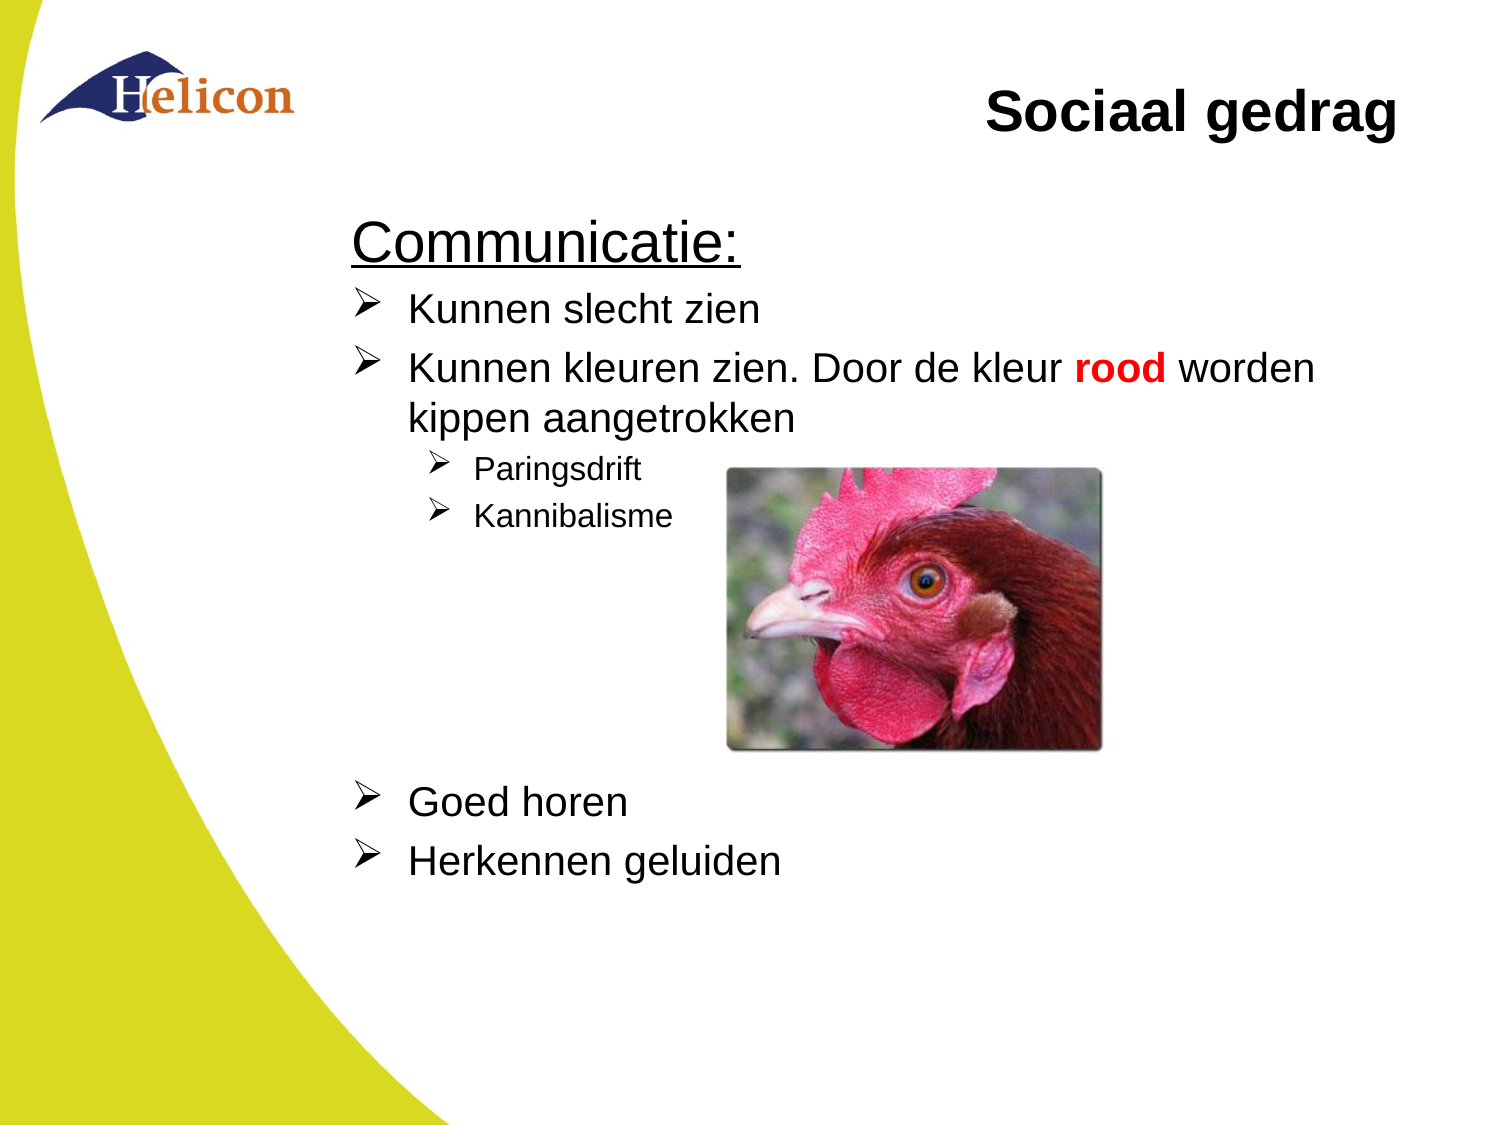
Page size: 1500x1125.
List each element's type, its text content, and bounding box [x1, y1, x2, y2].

title Sociaal gedrag [324, 54, 1415, 161]
picture [0, 0, 1500, 1125]
list Communicatie: Kunnen slecht zien Kunnen kleuren zien. Door de kleur rood worden kippen aangetrokken Paringsdrift Kannibalisme Goed horen Herkennen geluiden [336, 196, 1425, 1005]
